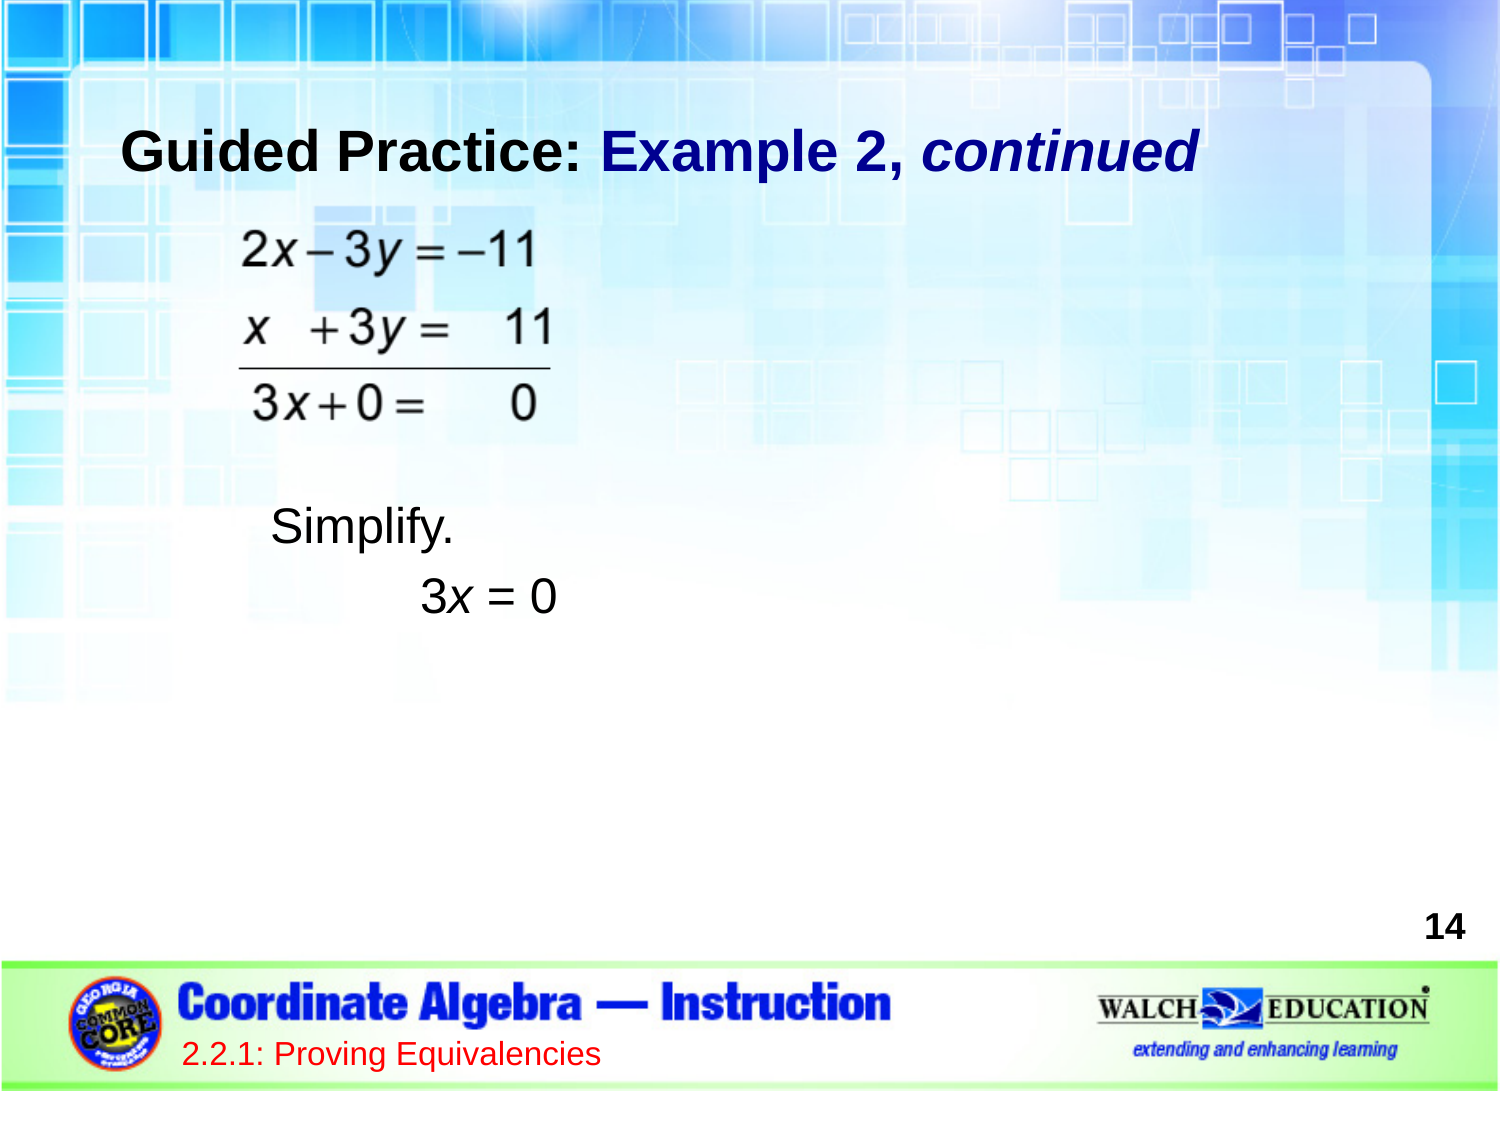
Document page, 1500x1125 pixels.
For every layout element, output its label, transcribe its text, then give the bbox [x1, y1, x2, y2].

subtitle Guided Practice: Example 2, continued Simplify. 3x = 0 [105, 105, 1419, 902]
list 2.2.1: Proving Equivalencies [166, 1024, 1074, 1068]
picture [1, 0, 1500, 1091]
slide_number 14 [1361, 901, 1481, 949]
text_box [236, 215, 554, 434]
